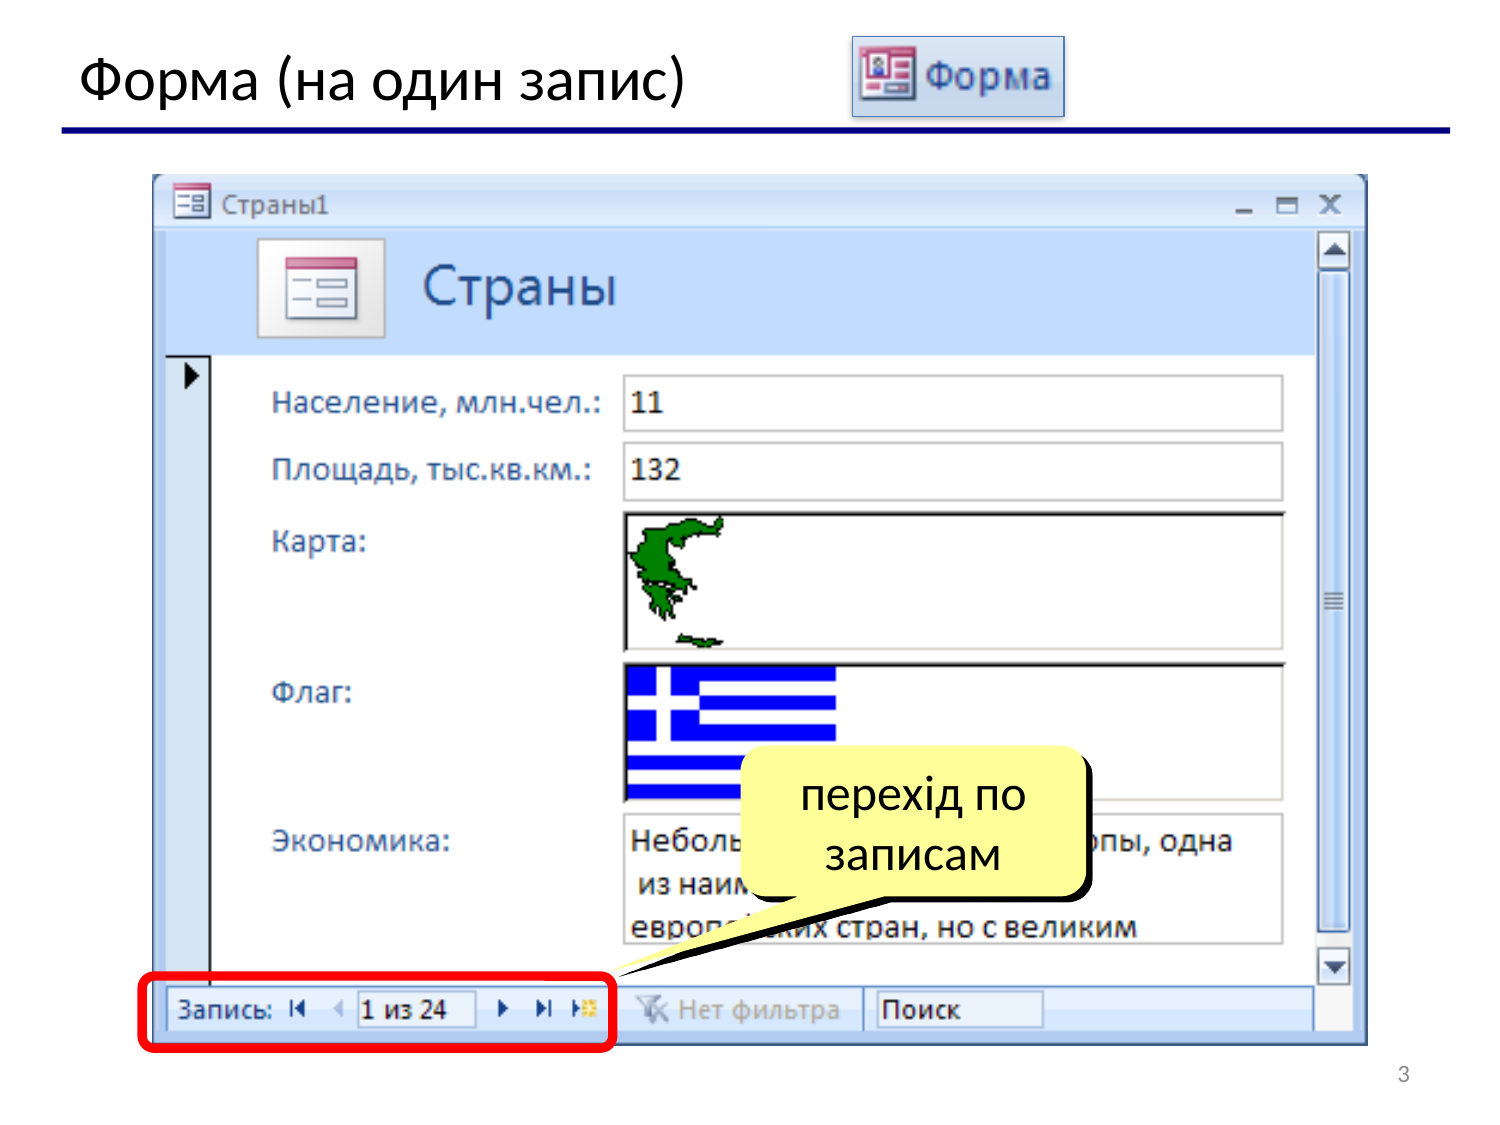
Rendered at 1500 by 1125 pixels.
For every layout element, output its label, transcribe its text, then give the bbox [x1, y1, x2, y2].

picture [852, 36, 1064, 116]
picture [151, 173, 1369, 1047]
slide_number 3 [1074, 1042, 1425, 1103]
text_box [142, 979, 146, 1045]
text_box Форма (на один запис) [64, 31, 1401, 121]
